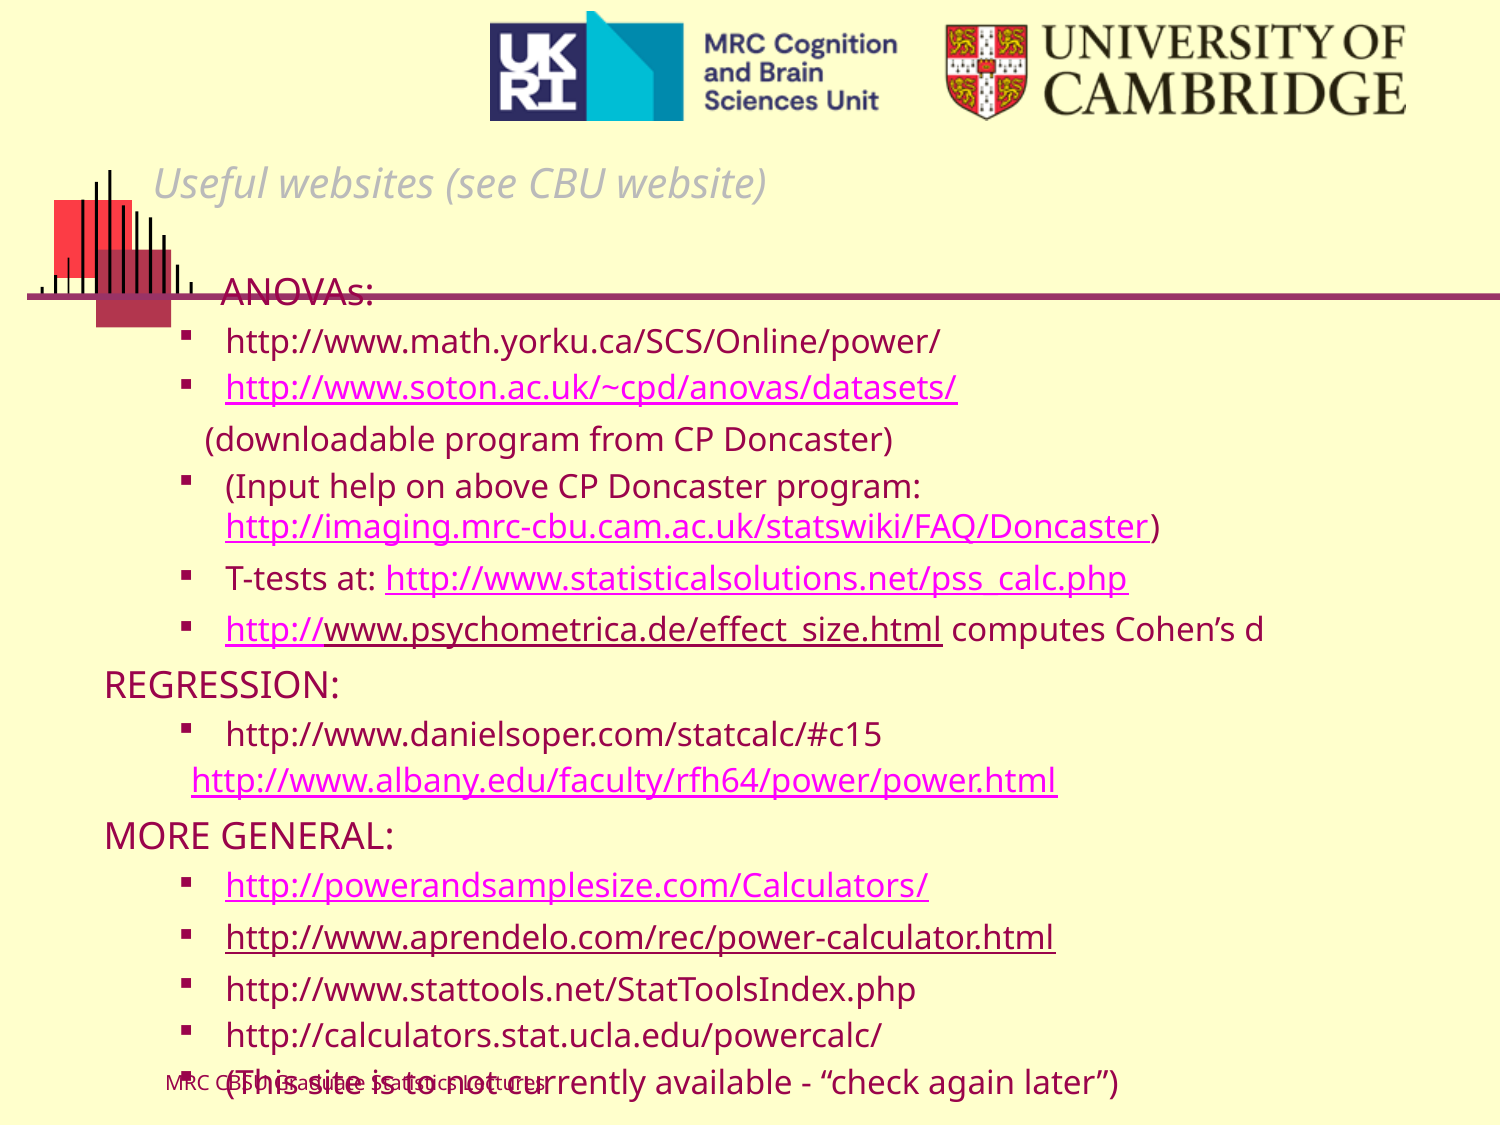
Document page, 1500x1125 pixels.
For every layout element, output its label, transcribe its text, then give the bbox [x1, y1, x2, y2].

title Useful websites (see CBU website) [137, 137, 988, 208]
list ANOVAs: http://www.math.yorku.ca/SCS/Online/power/ http://www.soton.ac.uk/~cpd/anovas/datasets/ (downloadable program from CP Doncaster) (Input help on above CP Doncaster program: http://imaging.mrc-cbu.cam.ac.uk/statswiki/FAQ/Doncaster) T-tests at: http://www.statisticalsolutions.net/pss_calc.php http://www.psychometrica.de/effect_size.html computes Cohen’s d REGRESSION: http://www.danielsoper.com/statcalc/#c15 http://www.albany.edu/faculty/rfh64/power/power.html MORE GENERAL: http://powerandsamplesize.com/Calculators/ http://www.aprendelo.com/rec/power-calculator.html http://www.stattools.net/StatToolsIndex.php http://calculators.stat.ucla.edu/powercalc/ (This site is to not currently available - “check again later”) [88, 208, 1439, 983]
footer MRC CBSU Graduate Statistics Lectures [149, 1062, 988, 1101]
picture [490, 11, 1406, 121]
